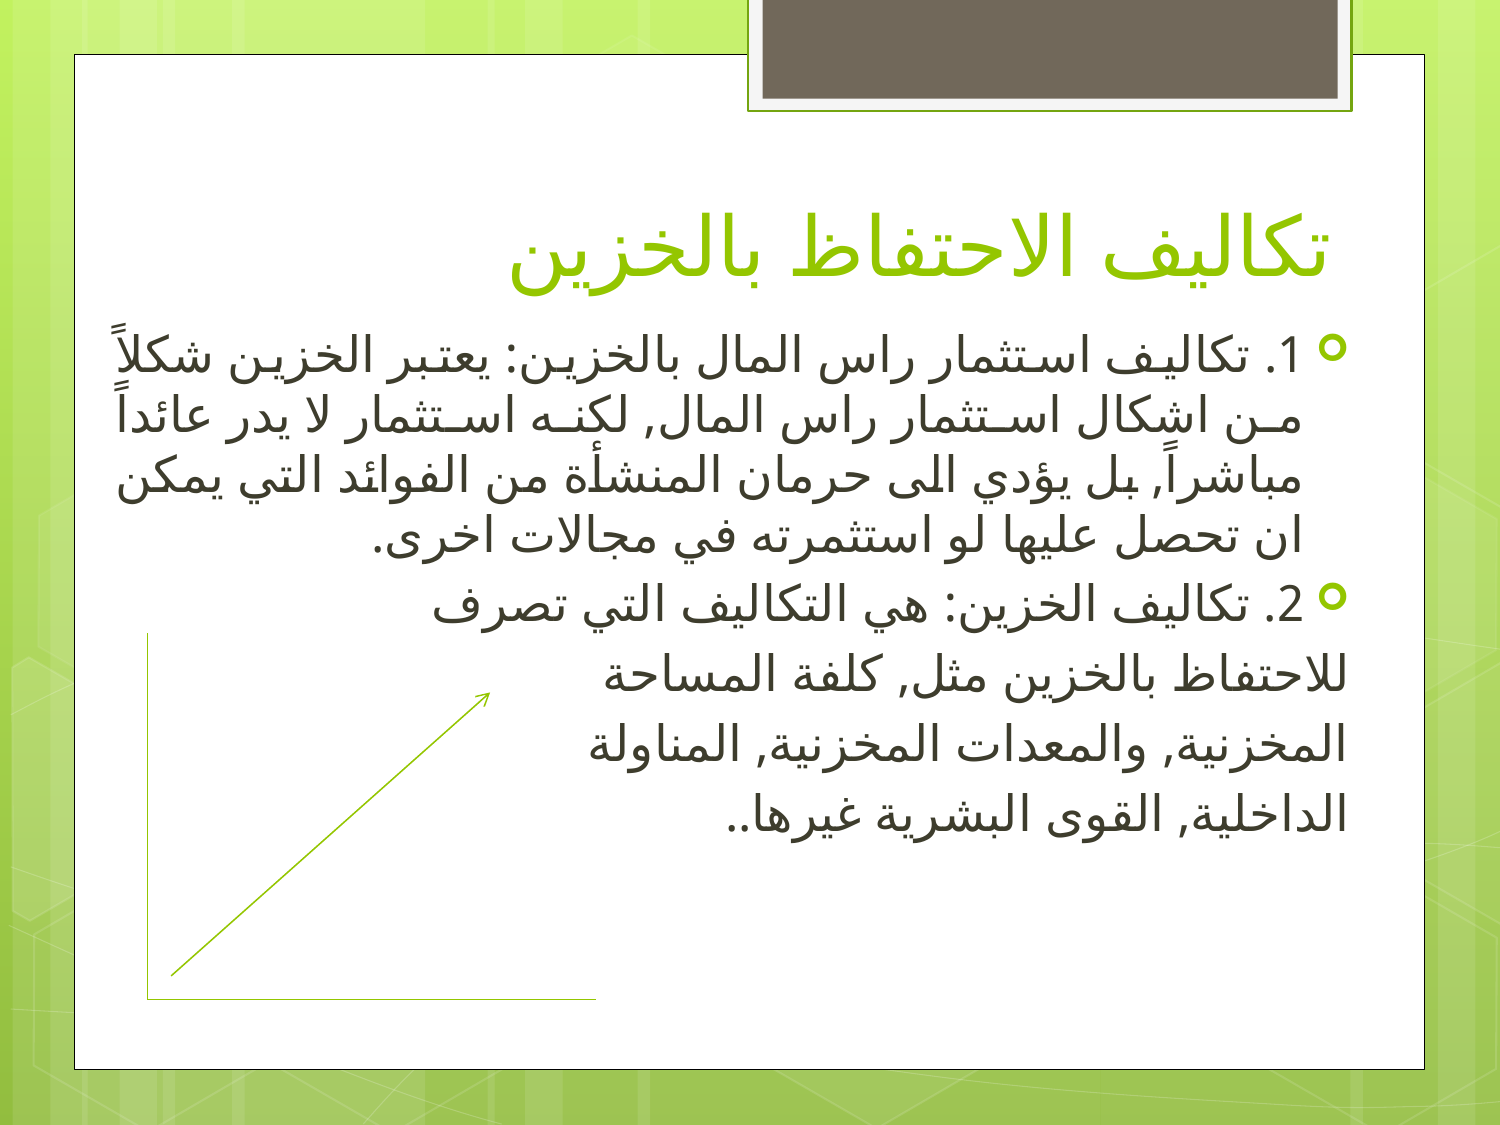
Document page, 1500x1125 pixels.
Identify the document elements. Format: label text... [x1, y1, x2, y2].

title تكاليف الاحتفاظ بالخزين [194, 113, 1348, 302]
list 1. تكاليف استثمار راس المال بالخزين: يعتبر الخزين شكلاً من اشكال استثمار راس المال, لكنه استثمار لا يدر عائداً مباشراً, بل يؤدي الى حرمان المنشأة من الفوائد التي يمكن ان تحصل عليها لو استثمرته في مجالات اخرى. 2. تكاليف الخزين: هي التكاليف التي تصرف للاحتفاظ بالخزين مثل, كلفة المساحة المخزنية, والمعدات المخزنية, المناولة الداخلية, القوى البشرية غيرها.. [100, 314, 1376, 1047]
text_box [170, 692, 491, 977]
